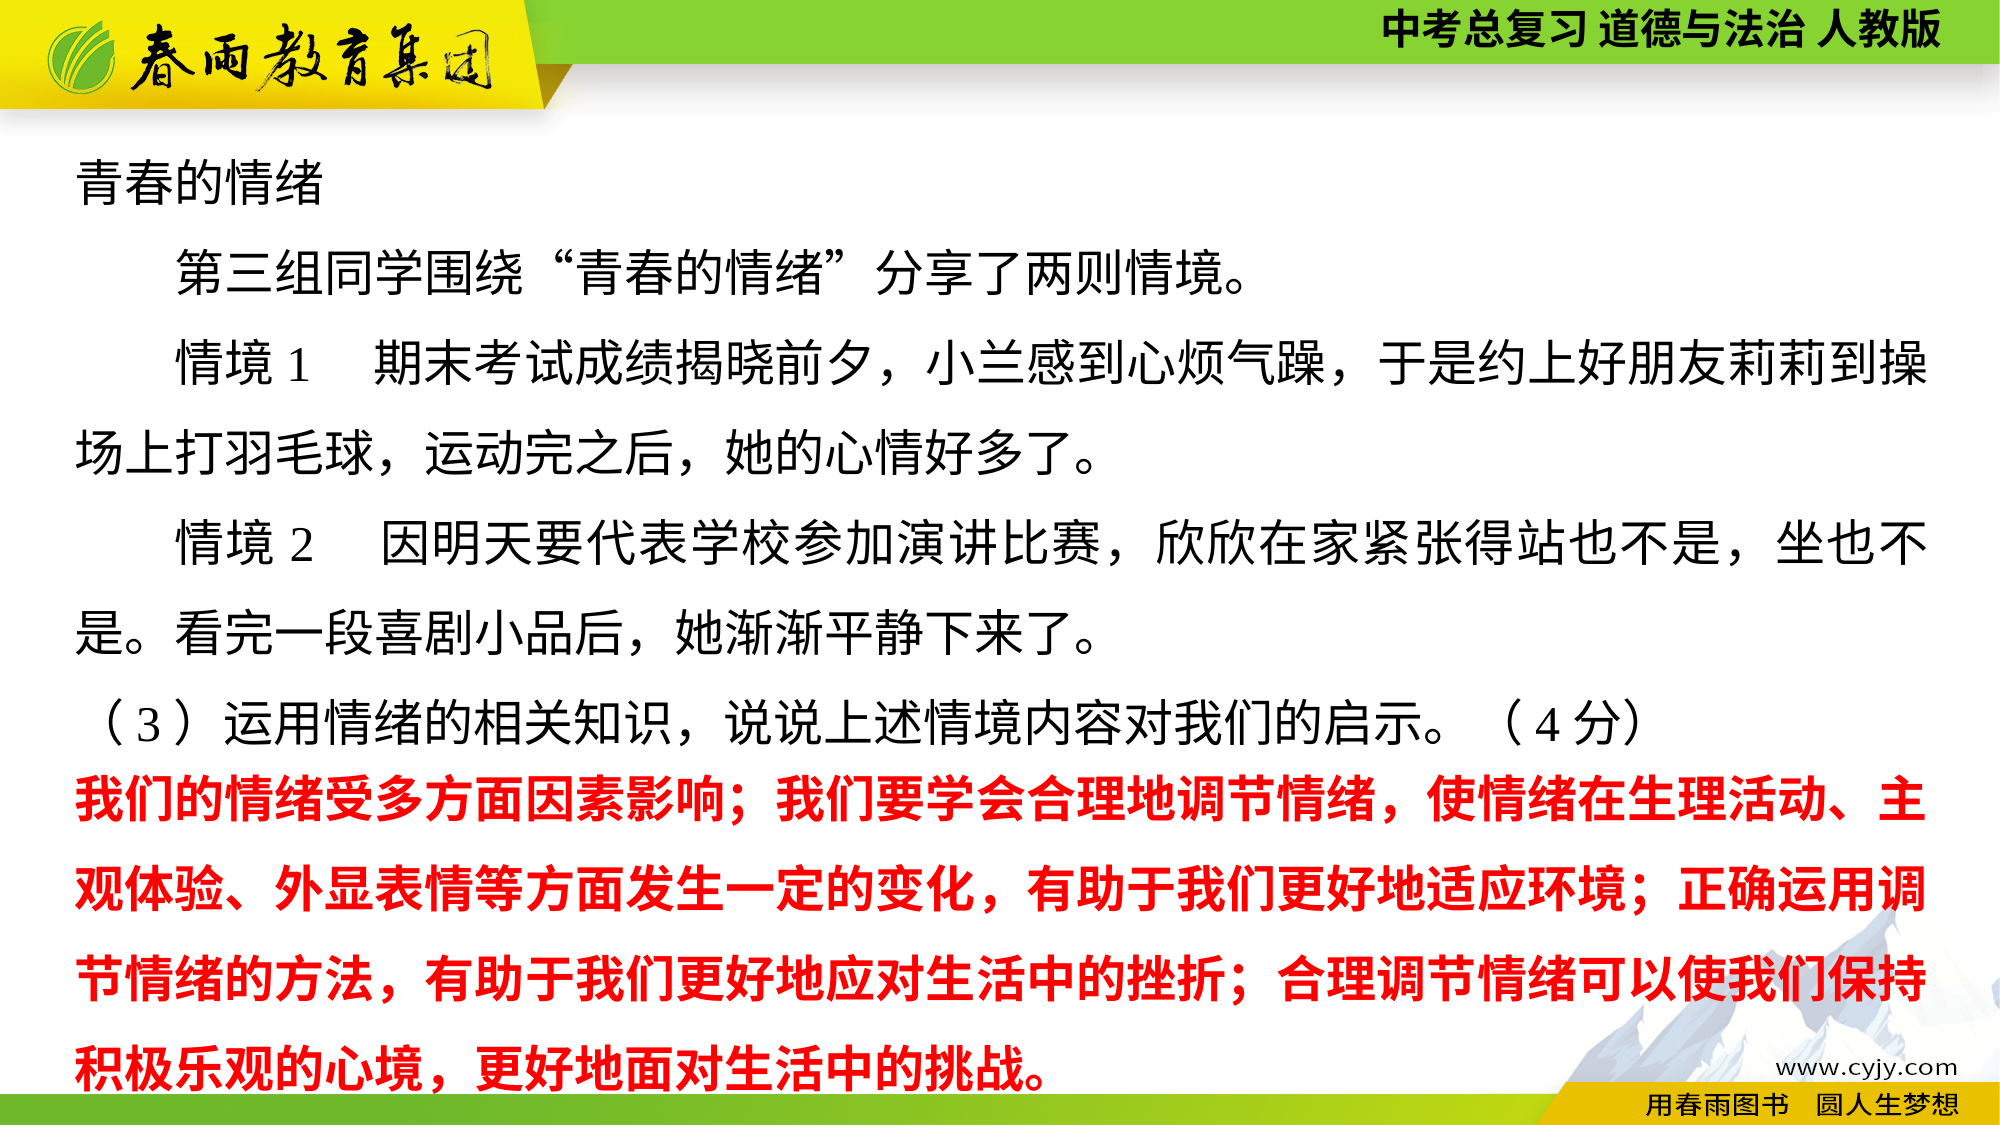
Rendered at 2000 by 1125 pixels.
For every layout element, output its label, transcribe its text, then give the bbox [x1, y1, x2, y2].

text_box 我们的情绪受多方面因素影响；我们要学会合理地调节情绪，使情绪在生理活动、主观体验、外显表情等方面发生一定的变化，有助于我们更好地适应环境；正确运用调节情绪的方法，有助于我们更好地应对生活中的挫折；合理调节情绪可以使我们保持积极乐观的心境，更好地面对生活中的挑战。 [59, 729, 1944, 1105]
list 青春的情绪 第三组同学围绕“青春的情绪”分享了两则情境。 情境1 期末考试成绩揭晓前夕，小兰感到心烦气躁，于是约上好朋友莉莉到操场上打羽毛球，运动完之后，她的心情好多了。 情境2 因明天要代表学校参加演讲比赛，欣欣在家紧张得站也不是，坐也不是。看完一段喜剧小品后，她渐渐平静下来了。 （3）运用情绪的相关知识，说说上述情境内容对我们的启示。（4分） [59, 113, 1944, 729]
picture [0, 0, 2000, 1125]
